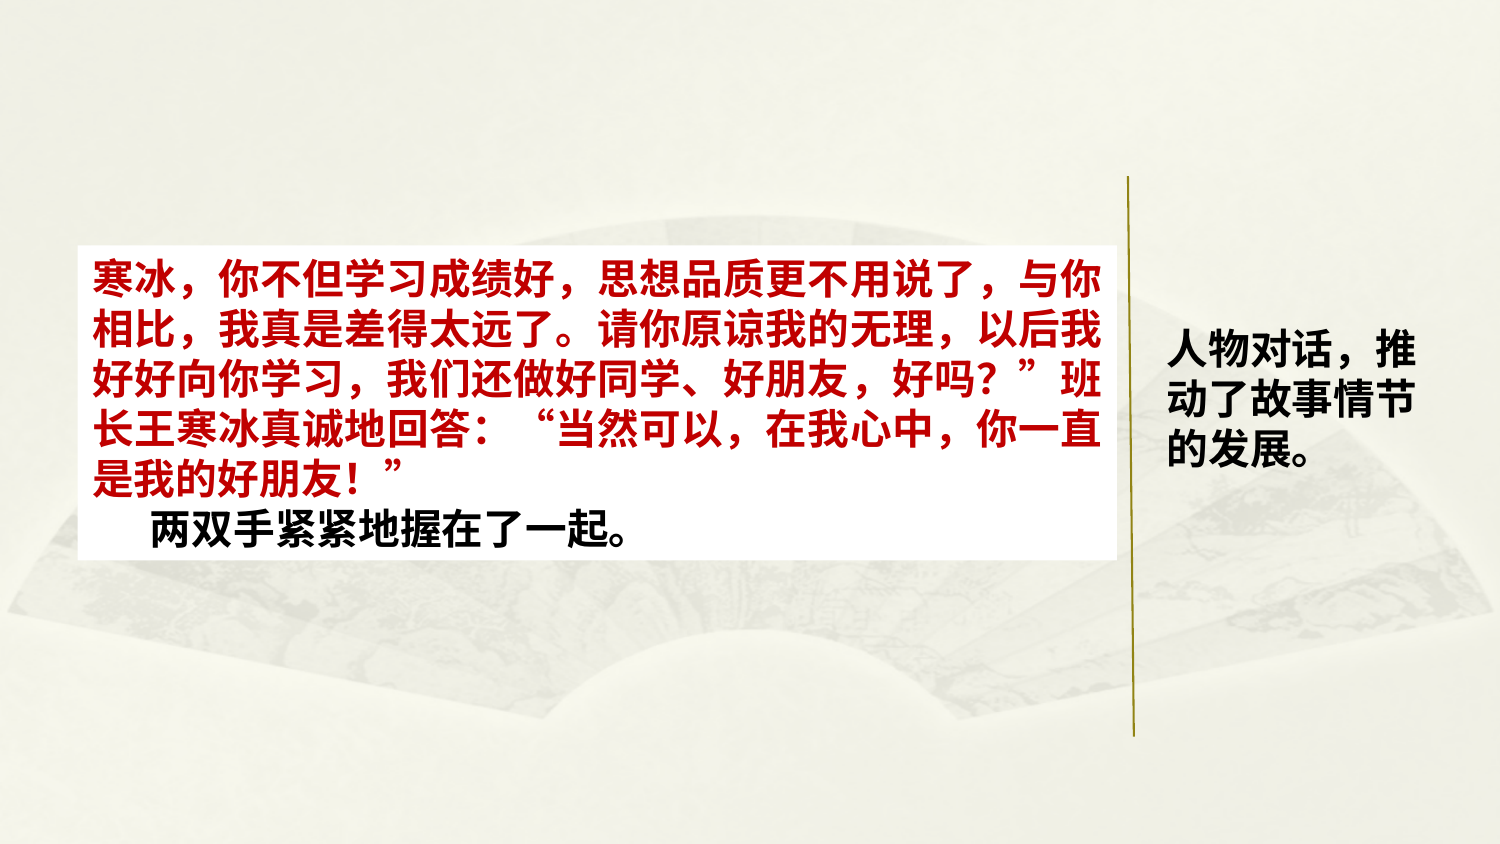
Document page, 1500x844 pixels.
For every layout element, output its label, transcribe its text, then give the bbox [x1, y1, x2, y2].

text_box 寒冰，你不但学习成绩好，思想品质更不用说了，与你相比，我真是差得太远了。请你原谅我的无理，以后我好好向你学习，我们还做好同学、好朋友，好吗？”班长王寒冰真诚地回答：“当然可以，在我心中，你一直是我的好朋友！” 两双手紧紧地握在了一起。 [77, 245, 1117, 561]
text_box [1127, 175, 1135, 738]
text_box 人物对话，推动了故事情节的发展。 [1151, 315, 1447, 481]
